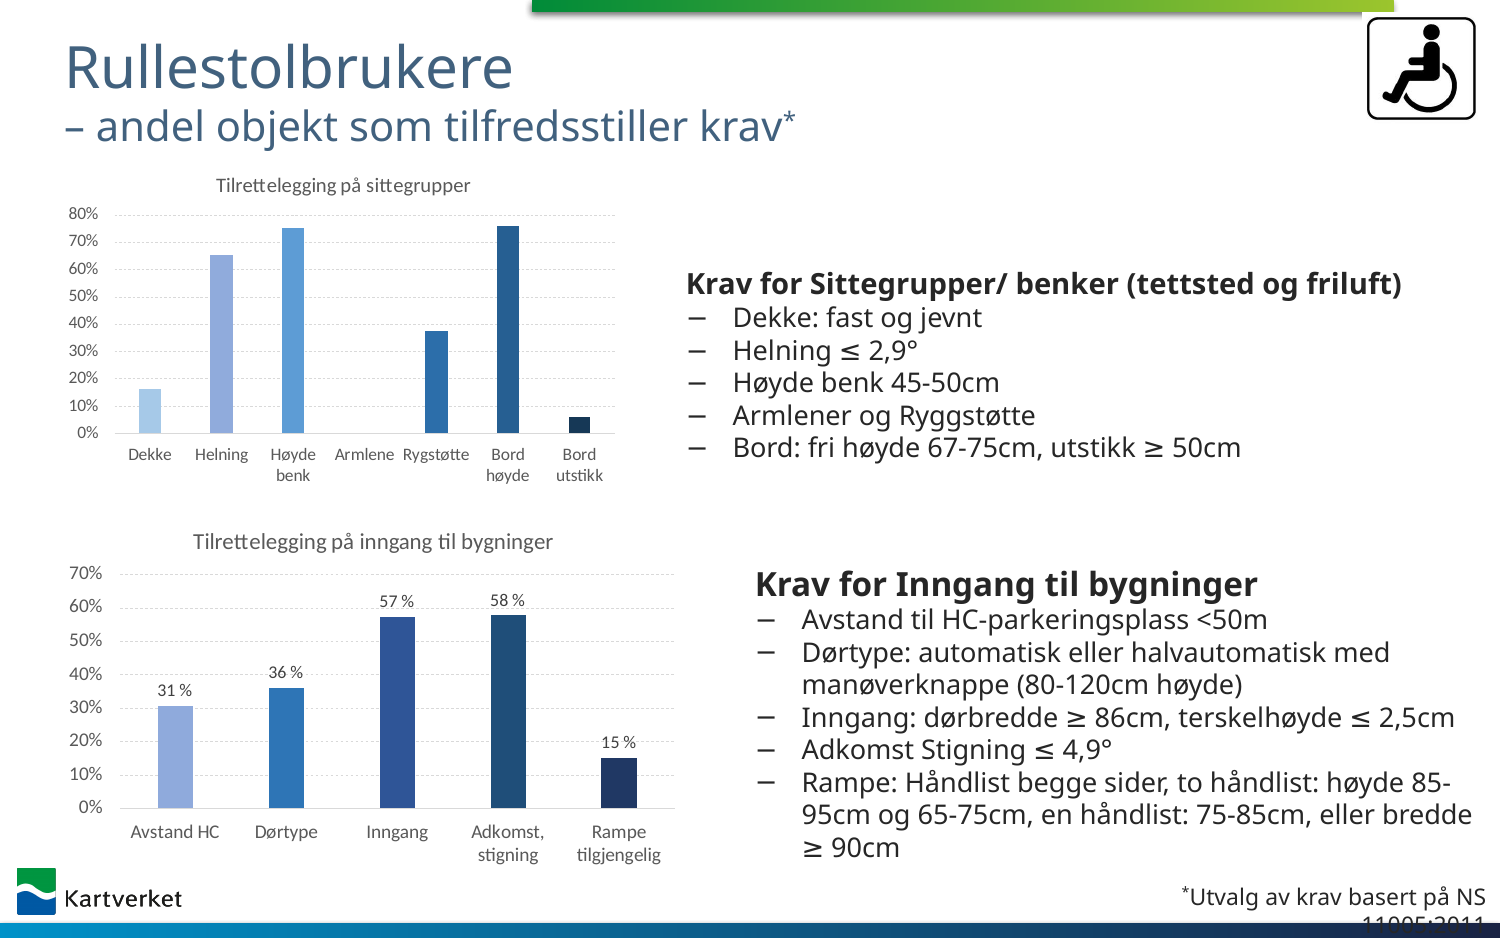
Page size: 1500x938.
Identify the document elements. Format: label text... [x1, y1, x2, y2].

text_box Krav for Inngang til bygninger Avstand til HC-parkeringsplass <50m Dørtype: automatisk eller halvautomatisk med manøverknappe (80-120cm høyde) Inngang: dørbredde ≥ 86cm, terskelhøyde ≤ 2,5cm Adkomst Stigning ≤ 4,9° Rampe: Håndlist begge sider, to håndlist: høyde 85-95cm og 65-75cm, en håndlist: 75-85cm, eller bredde ≥ 90cm [740, 555, 1491, 870]
text_box Krav for Sittegrupper/ benker (tettsted og friluft) Dekke: fast og jevnt Helning ≤ 2,9° Høyde benk 45-50cm Armlener og Ryggstøtte Bord: fri høyde 67-75cm, utstikk ≥ 50cm [670, 258, 1418, 471]
picture [62, 520, 685, 874]
text_box Rullestolbrukere – andel objekt som tilfredsstiller krav* [49, 25, 1431, 158]
picture [1362, 12, 1481, 126]
text_box *Utvalg av krav basert på NS 11005:2011 [1068, 873, 1500, 938]
picture [62, 166, 625, 492]
